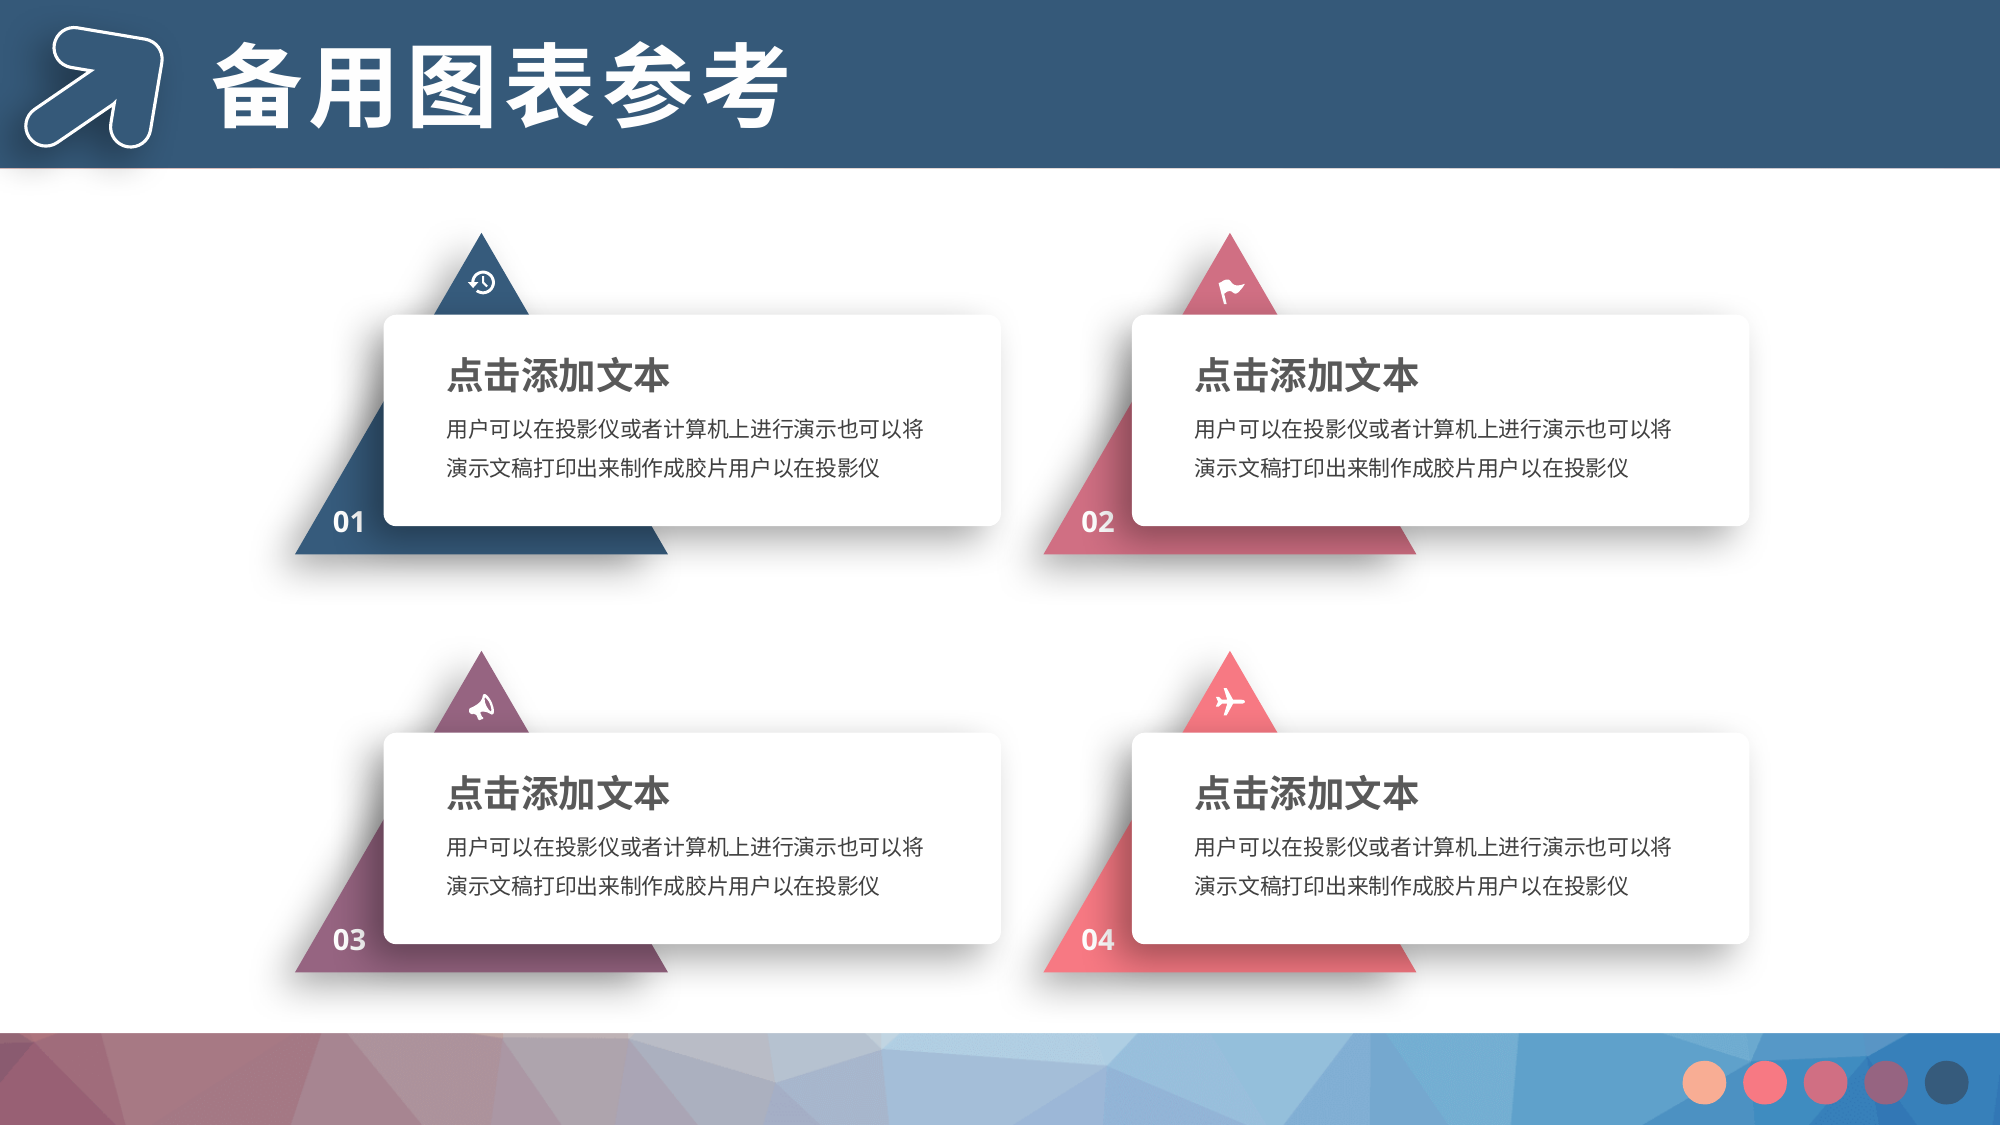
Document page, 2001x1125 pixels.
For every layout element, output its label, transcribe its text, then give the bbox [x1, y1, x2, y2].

text_box [1742, 1059, 1788, 1106]
text_box [24, 26, 164, 149]
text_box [294, 650, 668, 973]
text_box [294, 232, 668, 555]
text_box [1043, 232, 1417, 555]
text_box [1133, 316, 1748, 525]
text_box [1923, 1059, 1970, 1106]
text_box [0, 0, 2000, 169]
picture [0, 1034, 2000, 1125]
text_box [1043, 650, 1417, 973]
text_box 备用图表参考 [196, 21, 808, 147]
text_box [385, 734, 1000, 943]
text_box [1863, 1059, 1910, 1106]
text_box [1133, 734, 1748, 943]
text_box [0, 169, 2000, 1034]
text_box [1681, 1059, 1728, 1106]
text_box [385, 316, 1000, 525]
text_box [1802, 1059, 1849, 1106]
